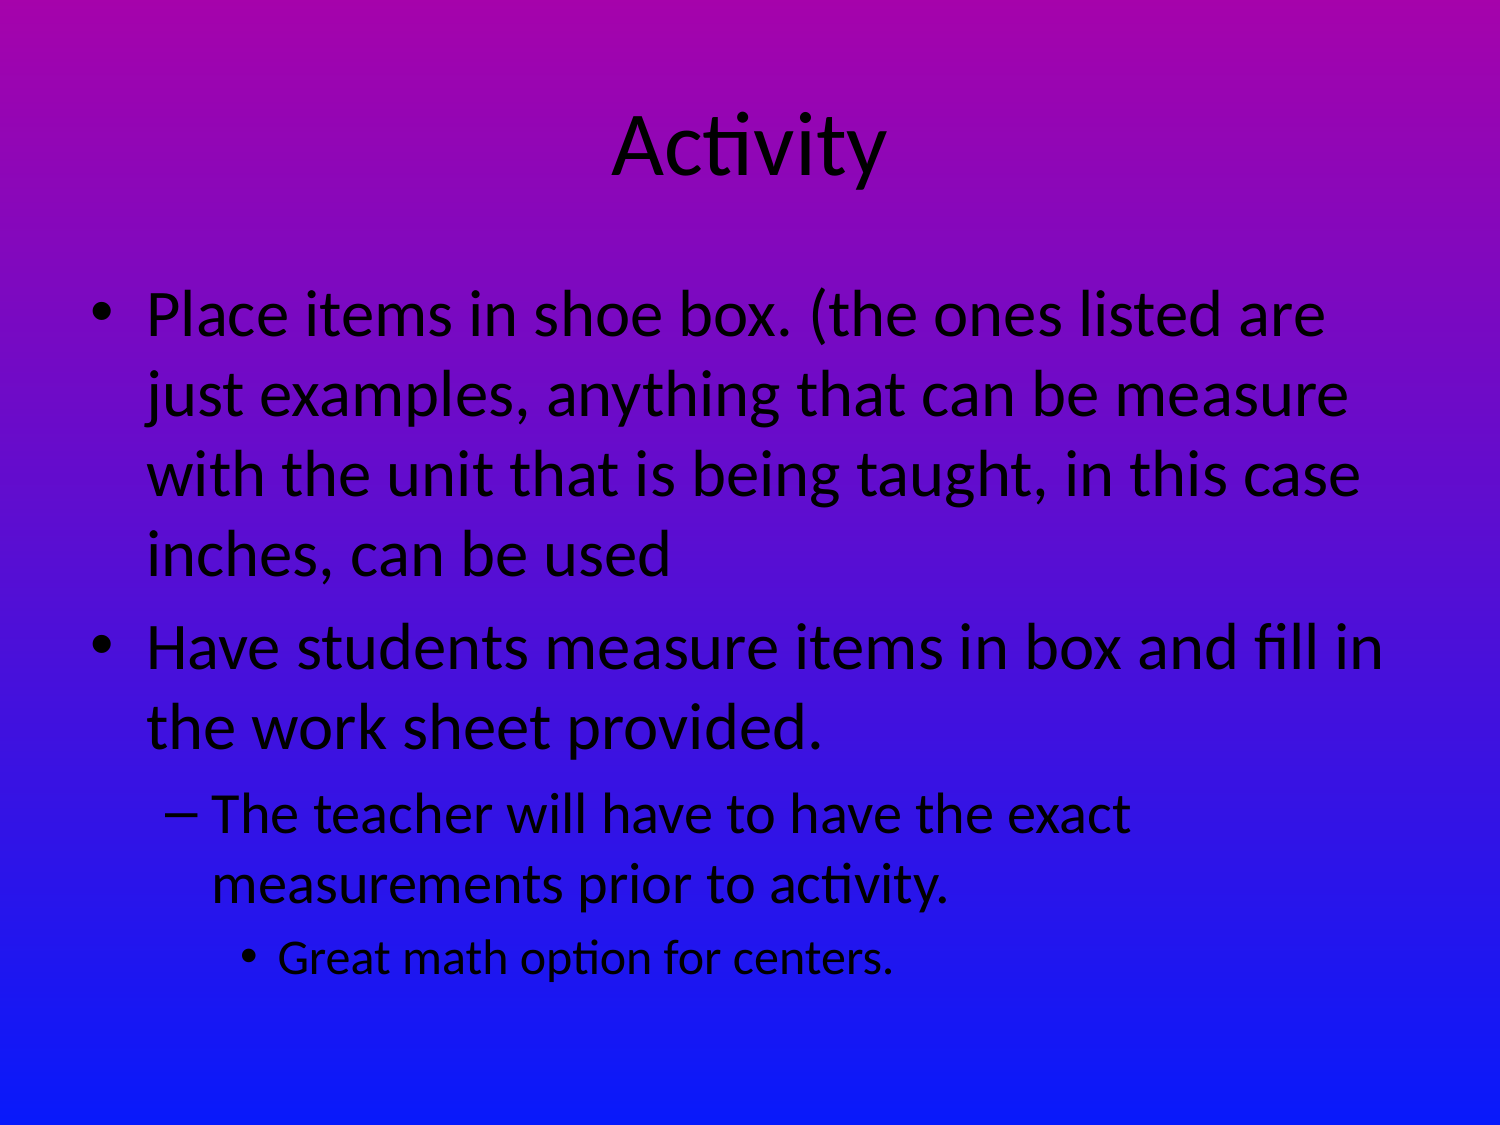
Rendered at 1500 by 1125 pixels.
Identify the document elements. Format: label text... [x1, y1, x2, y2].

list Place items in shoe box. (the ones listed are just examples, anything that can be measure with the unit that is being taught, in this case inches, can be used Have students measure items in box and fill in the work sheet provided. The teacher will have to have the exact measurements prior to activity. Great math option for centers. [75, 262, 1425, 1005]
title Activity [75, 45, 1425, 233]
